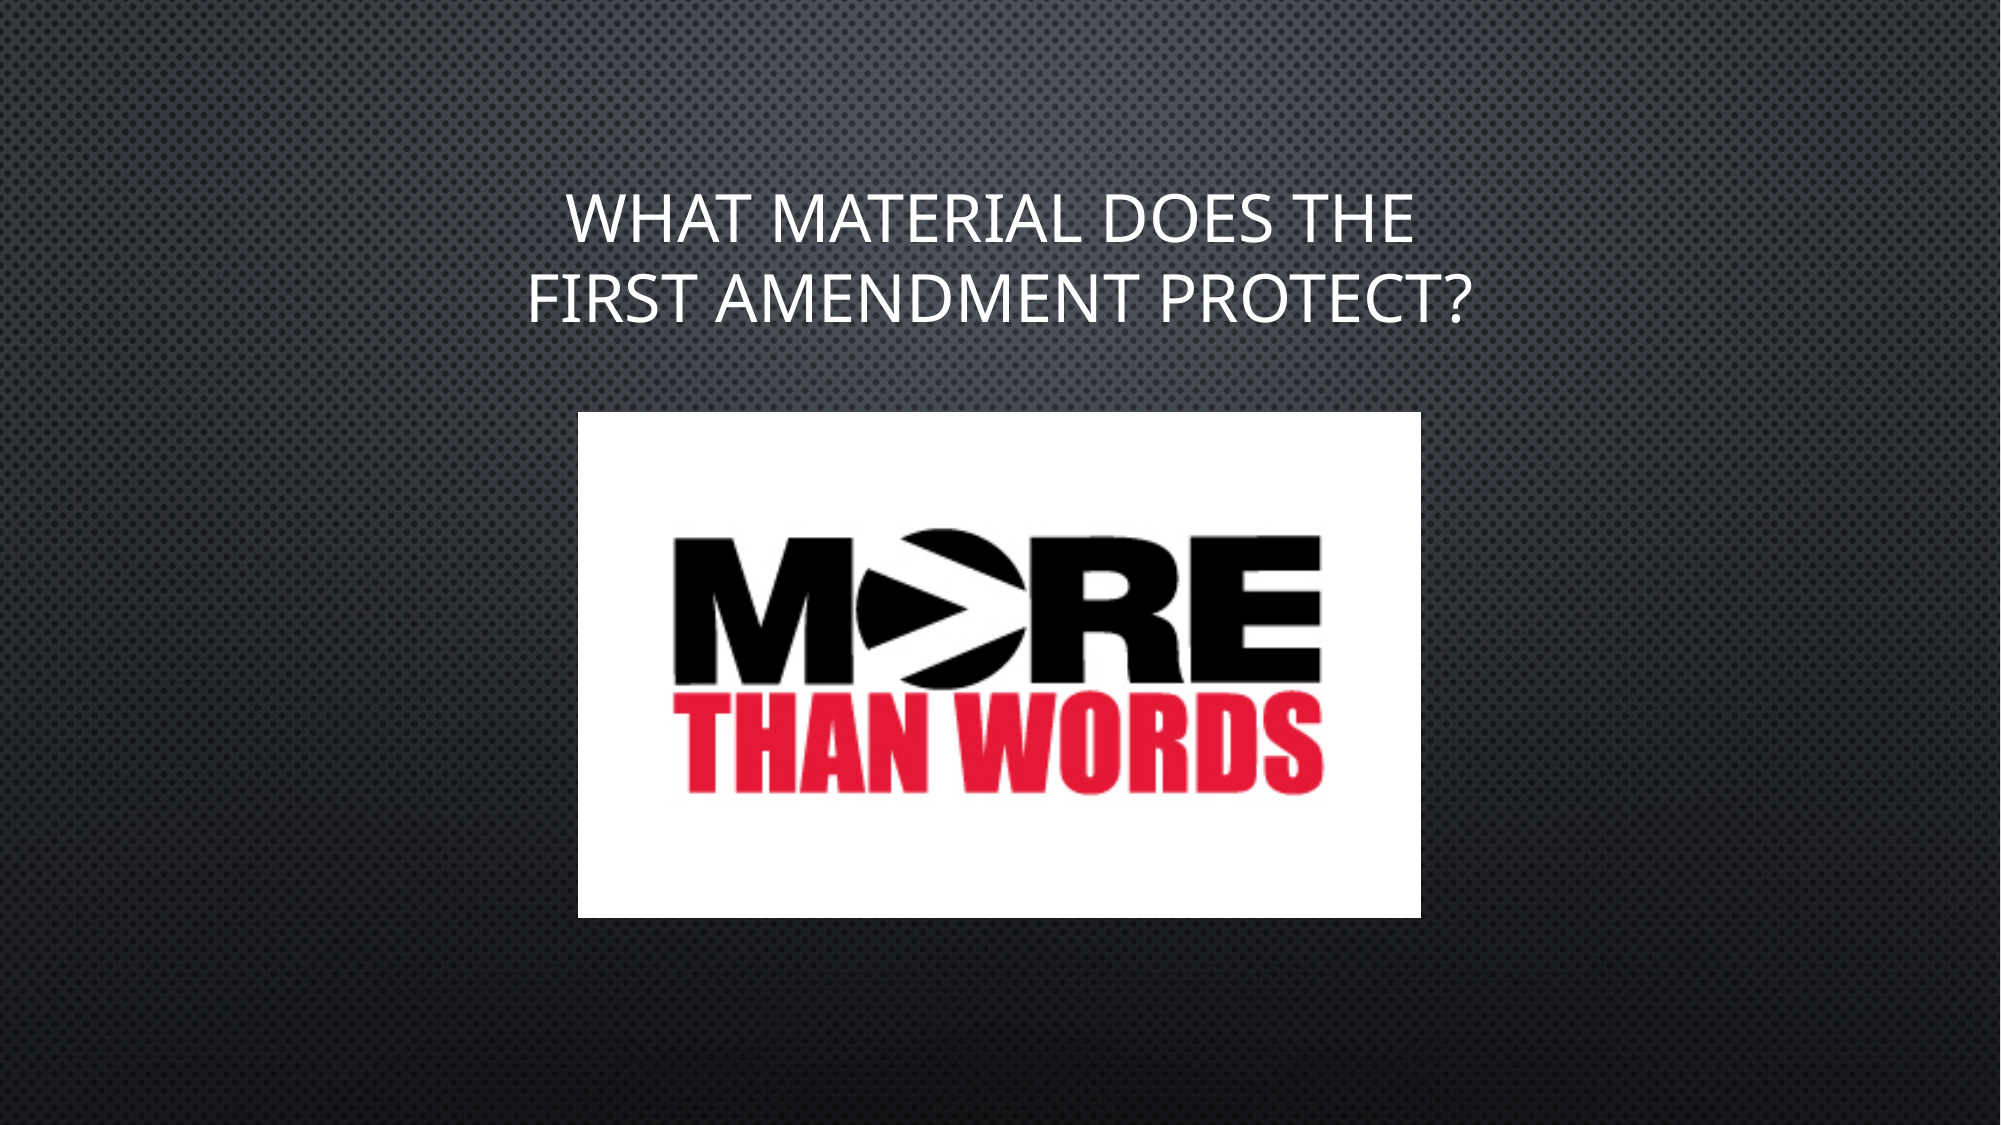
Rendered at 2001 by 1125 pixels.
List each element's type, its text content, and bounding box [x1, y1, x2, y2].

picture [578, 412, 1422, 919]
title What material does the first amendment protect? [187, 99, 1813, 413]
